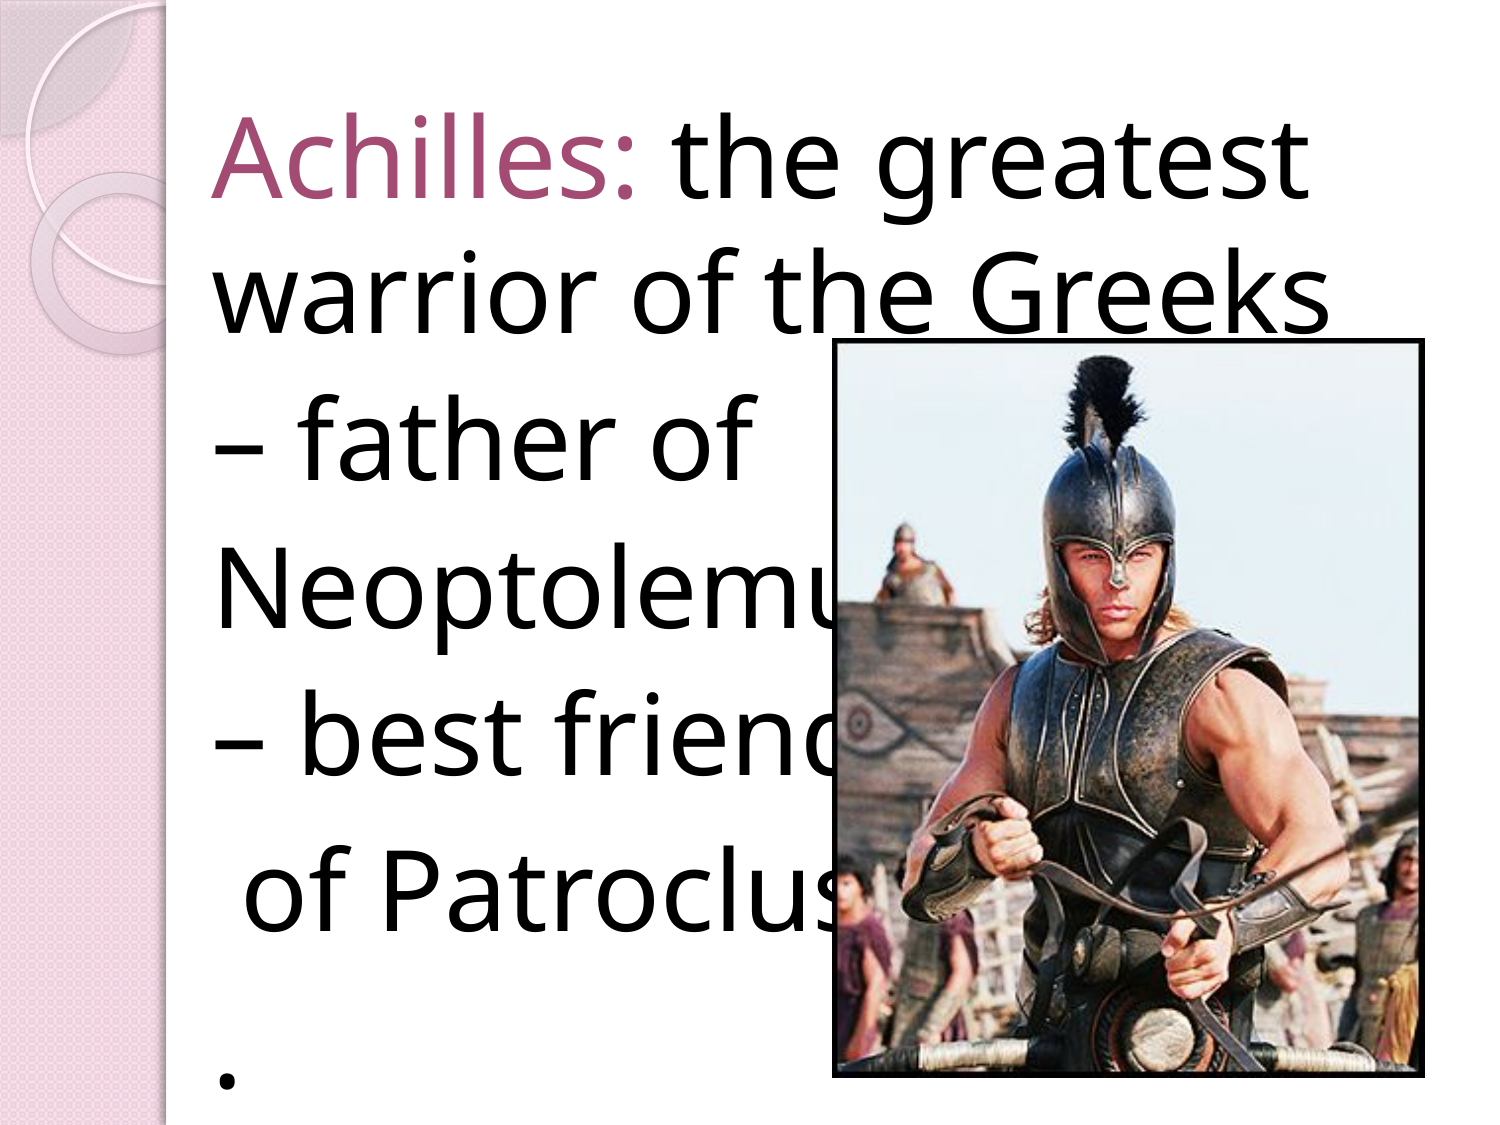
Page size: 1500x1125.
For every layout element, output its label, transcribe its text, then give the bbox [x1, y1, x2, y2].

list Achilles: the greatest warrior of the Greeks – father of Neoptolemus – best friend of Patroclus . [183, 78, 1500, 1025]
picture [832, 337, 1425, 1078]
